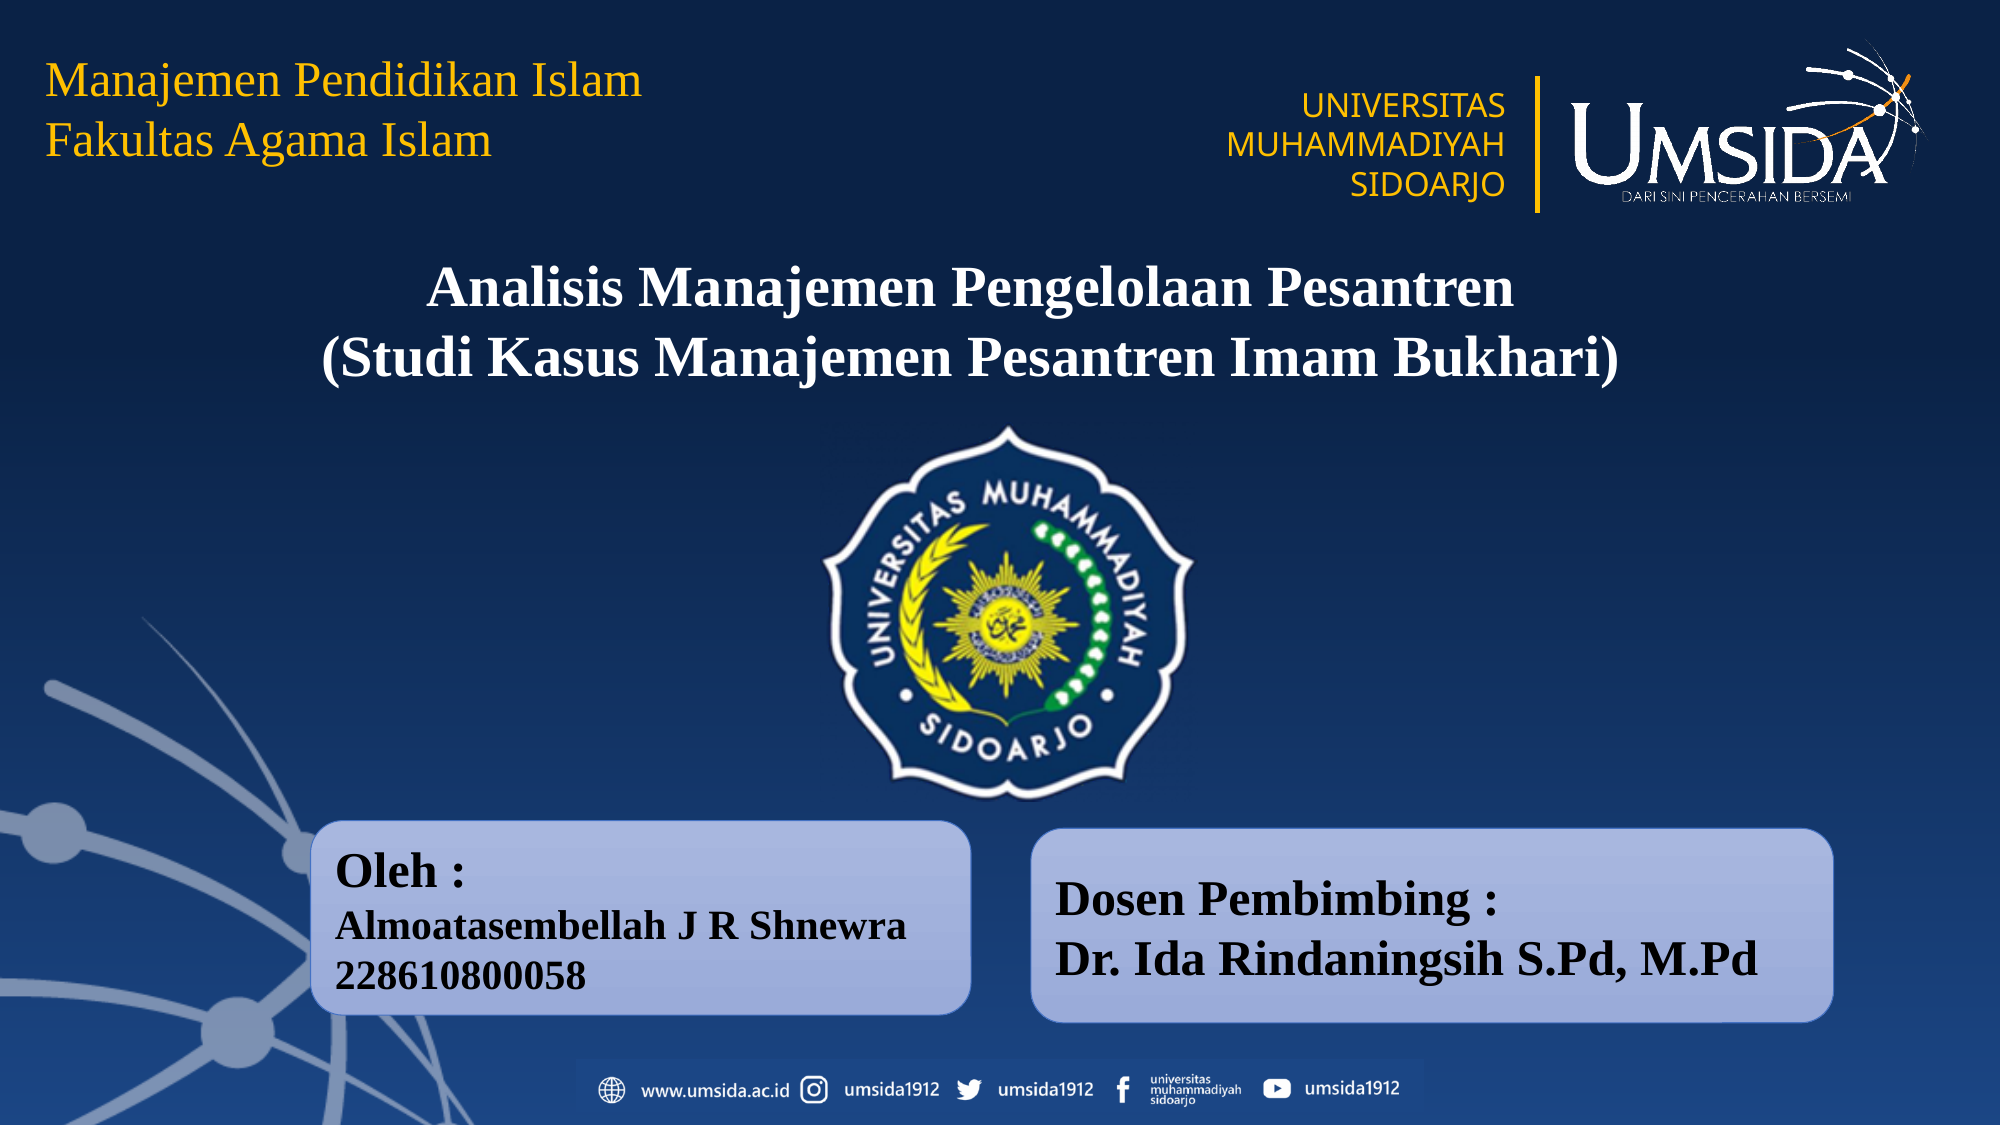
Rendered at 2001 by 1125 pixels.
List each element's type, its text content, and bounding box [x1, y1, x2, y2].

picture [575, 1059, 1425, 1112]
text_box Oleh : Almoatasembellah J R Shnewra 228610800058 [309, 820, 972, 1016]
text_box Manajemen Pendidikan Islam Fakultas Agama Islam [29, 39, 1030, 174]
text_box Dosen Pembimbing : Dr. Ida Rindaningsih S.Pd, M.Pd [1030, 827, 1835, 1024]
title Analisis Manajemen Pengelolaan Pesantren (Studi Kasus Manajemen Pesantren Imam Bukhari) [297, 126, 1645, 396]
picture [820, 422, 1198, 802]
picture [1570, 37, 1930, 202]
